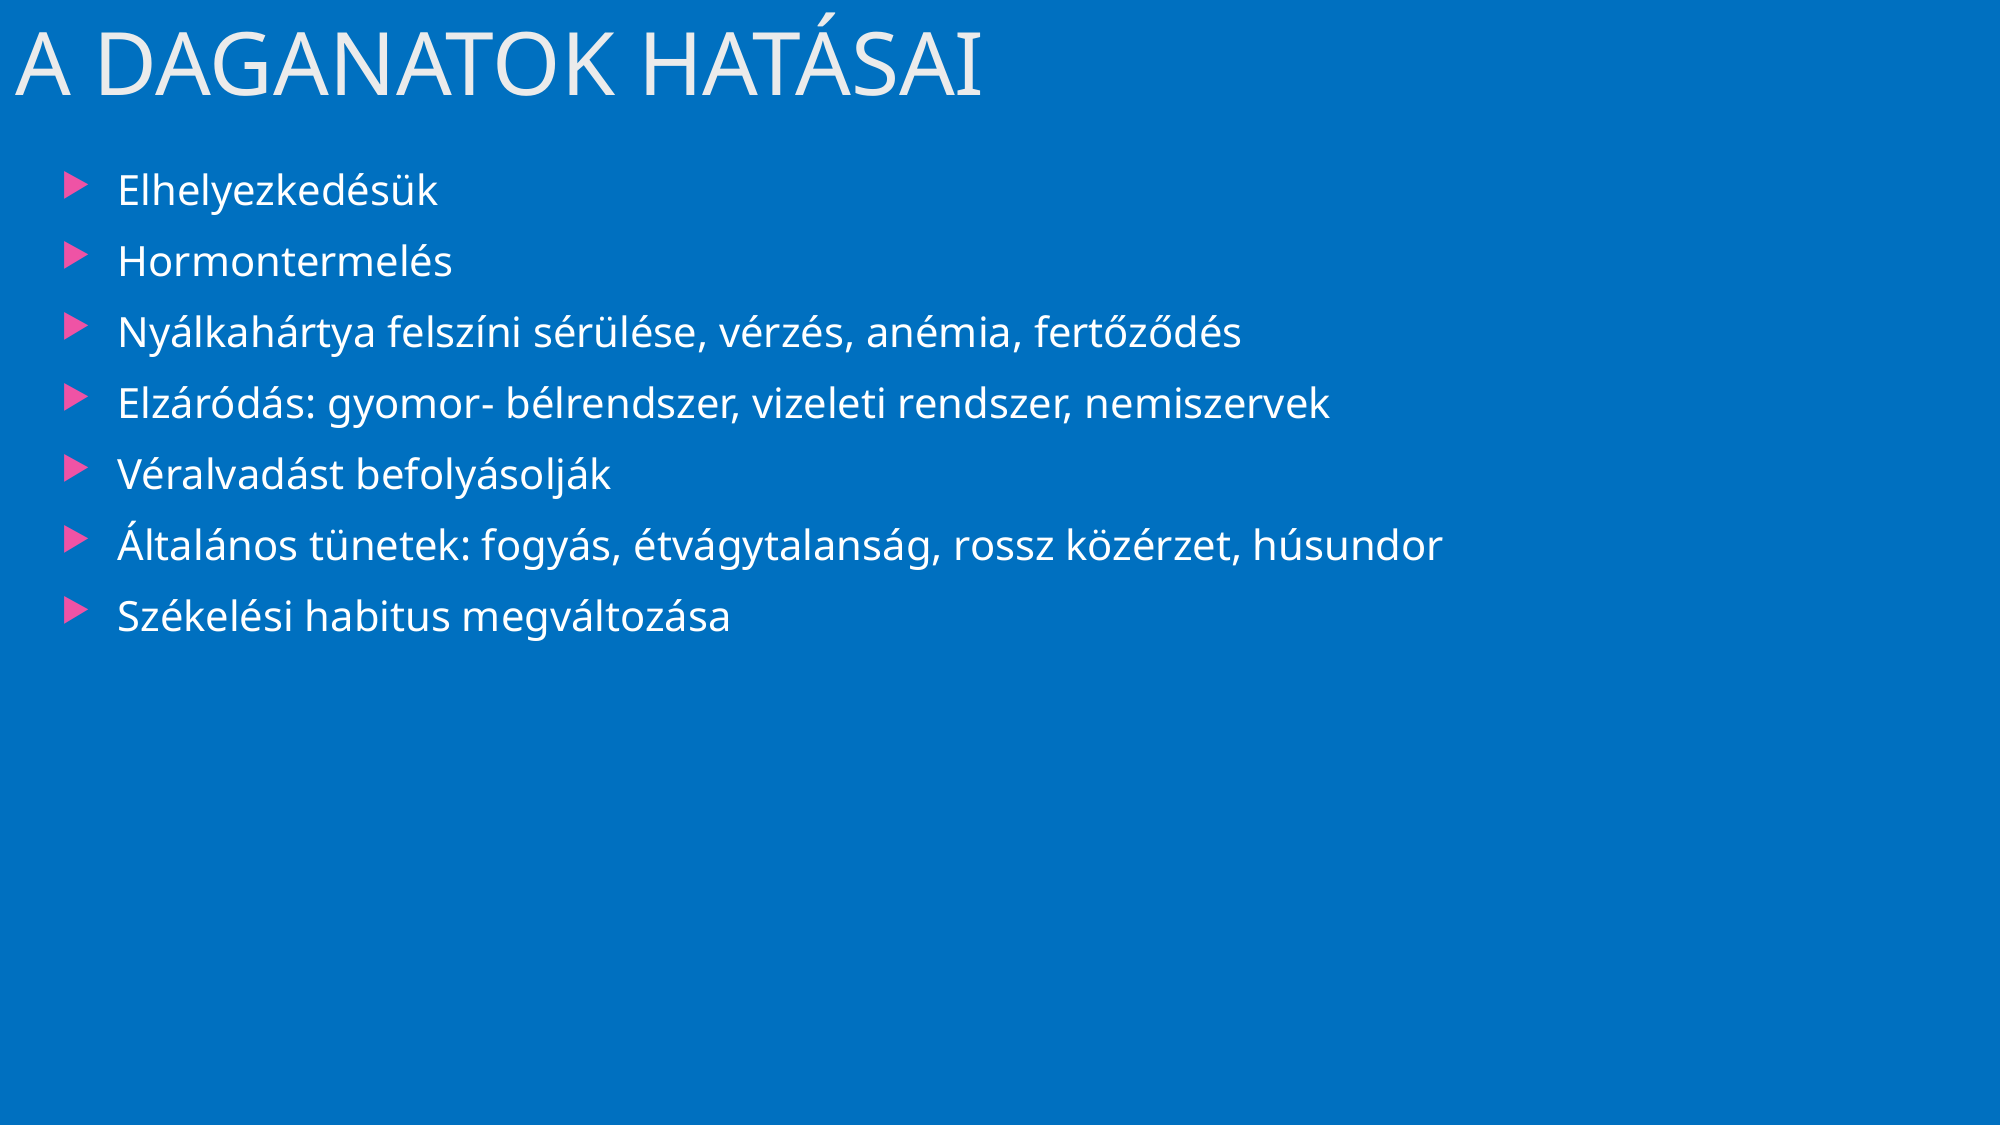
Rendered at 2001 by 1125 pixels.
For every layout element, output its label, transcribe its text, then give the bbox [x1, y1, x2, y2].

list Elhelyezkedésük Hormontermelés Nyálkahártya felszíni sérülése, vérzés, anémia, fertőződés Elzáródás: gyomor- bélrendszer, vizeleti rendszer, nemiszervek Véralvadást befolyásolják Általános tünetek: fogyás, étvágytalanság, rossz közérzet, húsundor Székelési habitus megváltozása [46, 156, 1968, 1084]
title A DAGANATOK HATÁSAI [0, 0, 1543, 230]
